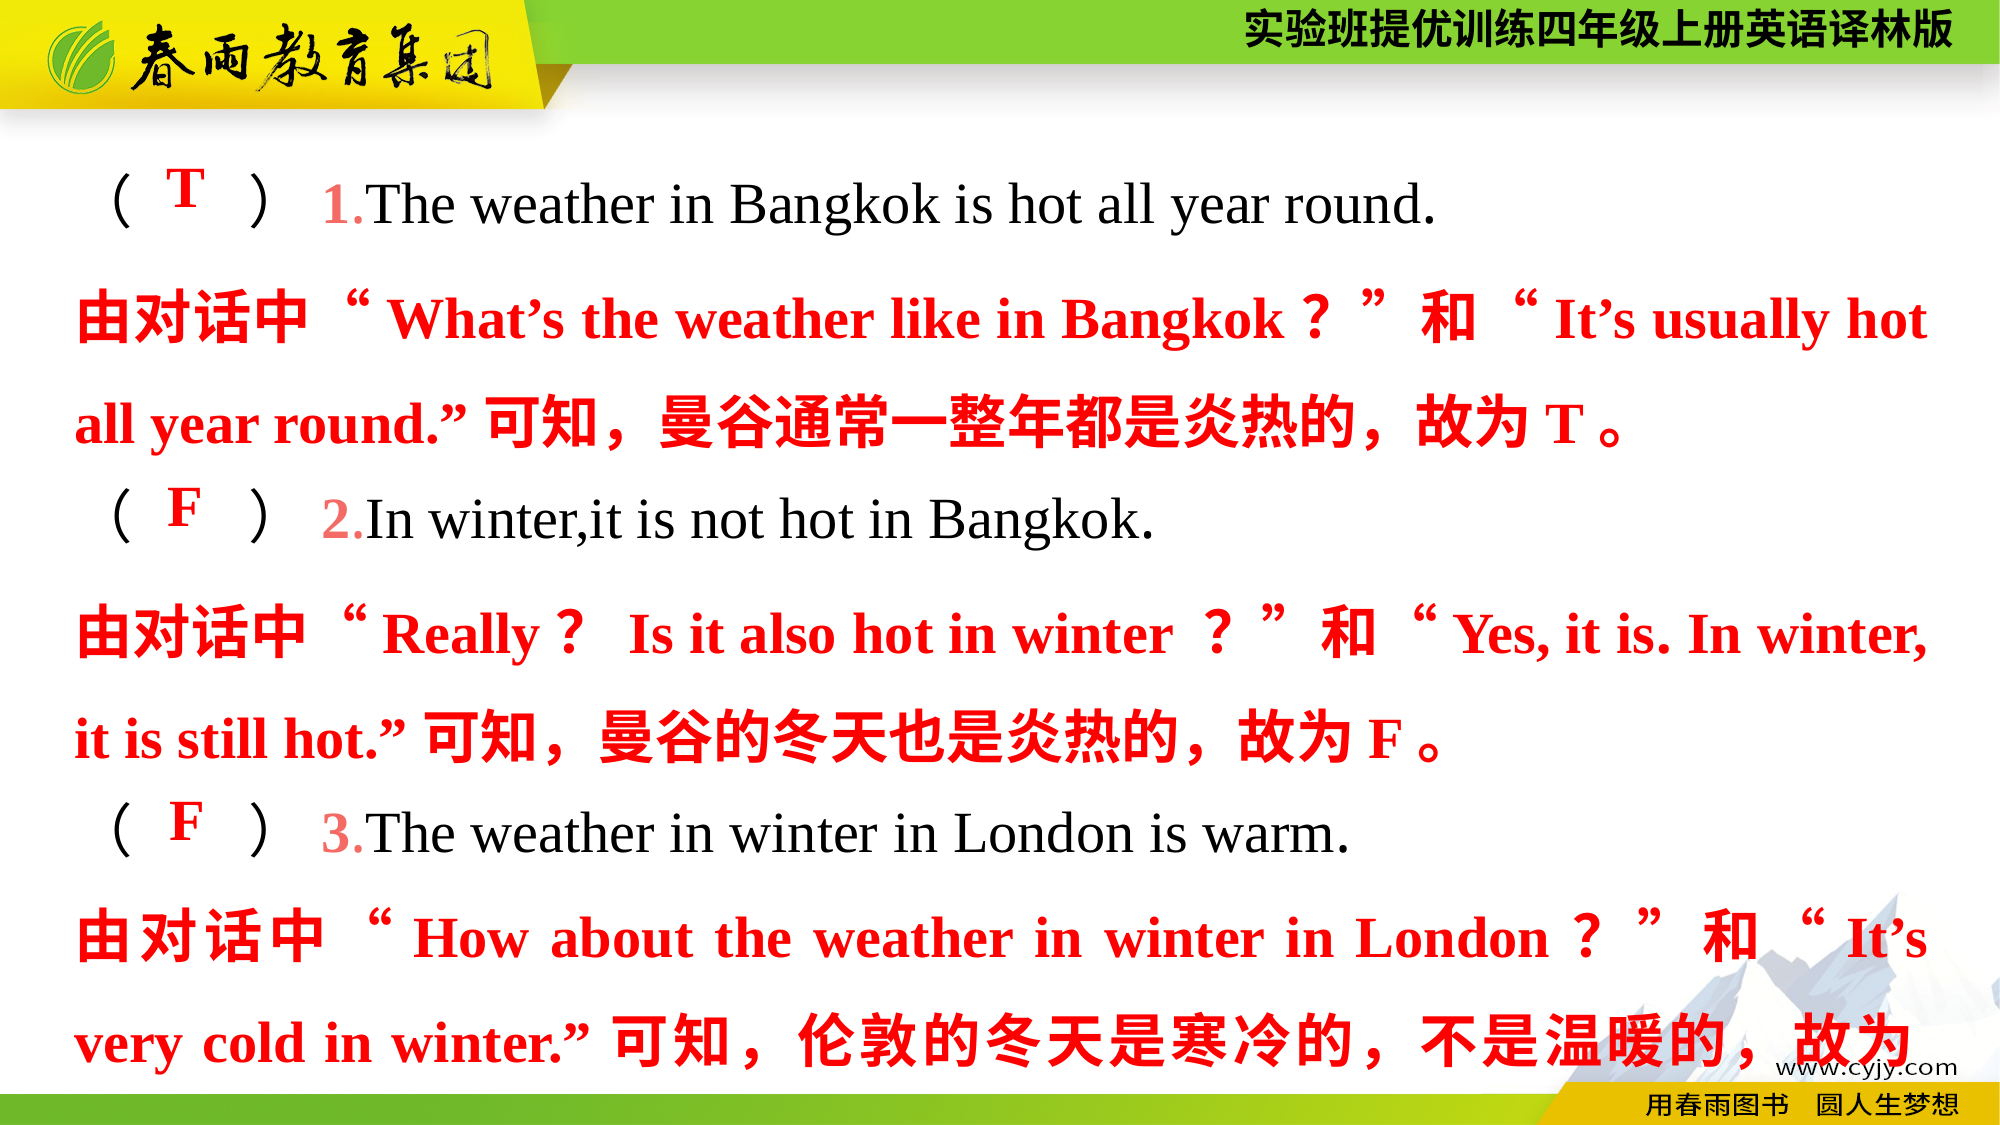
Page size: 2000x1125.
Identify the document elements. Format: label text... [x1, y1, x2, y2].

text_box 由对话中“Really？Is it also hot in winter ？”和“Yes, it is. In winter, it is still hot.”可知，曼谷的冬天也是炎热的，故为F。 [59, 552, 1944, 778]
text_box 由对话中“What’s the weather like in Bangkok？”和“It’s usually hot all year round.”可知，曼谷通常一整年都是炎热的，故为T。 [59, 237, 1944, 463]
list （ ）1.The weather in Bangkok is hot all year round. （ ）2.In winter,it is not hot in Bangkok. （ ）3.The weather in winter in London is warm. [59, 463, 1944, 552]
text_box F [152, 460, 219, 546]
text_box F [154, 774, 220, 856]
list （ ）1.The weather in Bangkok is hot all year round. （ ）2.In winter,it is not hot in Bangkok. （ ）3.The weather in winter in London is warm. [59, 778, 154, 856]
picture [0, 0, 2000, 1125]
list （ ）1.The weather in Bangkok is hot all year round. （ ）2.In winter,it is not hot in Bangkok. （ ）3.The weather in winter in London is warm. [220, 778, 1944, 856]
text_box 由对话中“How about the weather in winter in London？”和“It’s very cold in winter.”可知，伦敦的冬天是寒冷的，不是温暖的，故为F。 [59, 856, 1944, 1125]
text_box T [151, 141, 220, 227]
list （ ）1.The weather in Bangkok is hot all year round. （ ）2.In winter,it is not hot in Bangkok. （ ）3.The weather in winter in London is warm. [59, 122, 1944, 237]
